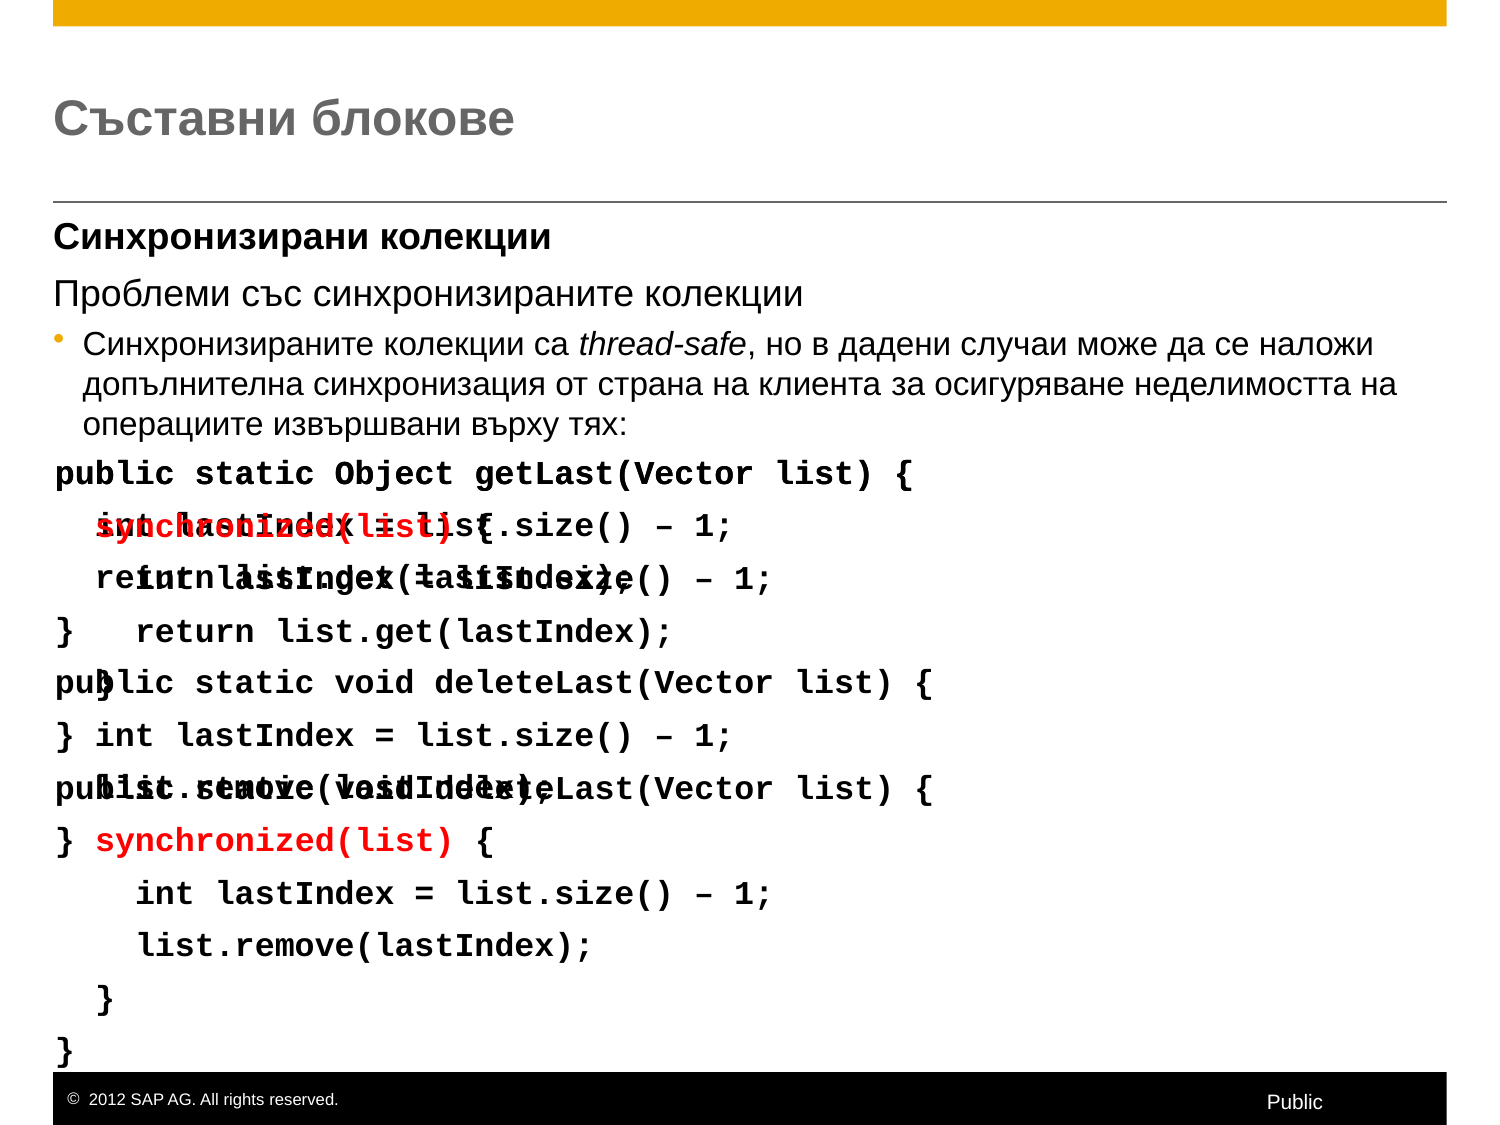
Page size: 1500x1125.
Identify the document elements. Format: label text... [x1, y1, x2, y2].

text_box public static Object getLast(Vector list) { synchronized(list) { int lastIndex = list.size() – 1; return list.get(lastIndex); } } public static void deleteLast(Vector list) { synchronized(list) { int lastIndex = list.size() – 1; list.remove(lastIndex); } } [55, 451, 1452, 1069]
list Синхронизирани колекции Проблеми със синхронизираните колекции Синхронизираните колекции са thread-safe, но в дадени случаи може да се наложи допълнителна синхронизация от страна на клиента за осигуряване неделимостта на операциите извършвани върху тях: [53, 211, 1447, 457]
title Съставни блокове [53, 53, 1447, 178]
